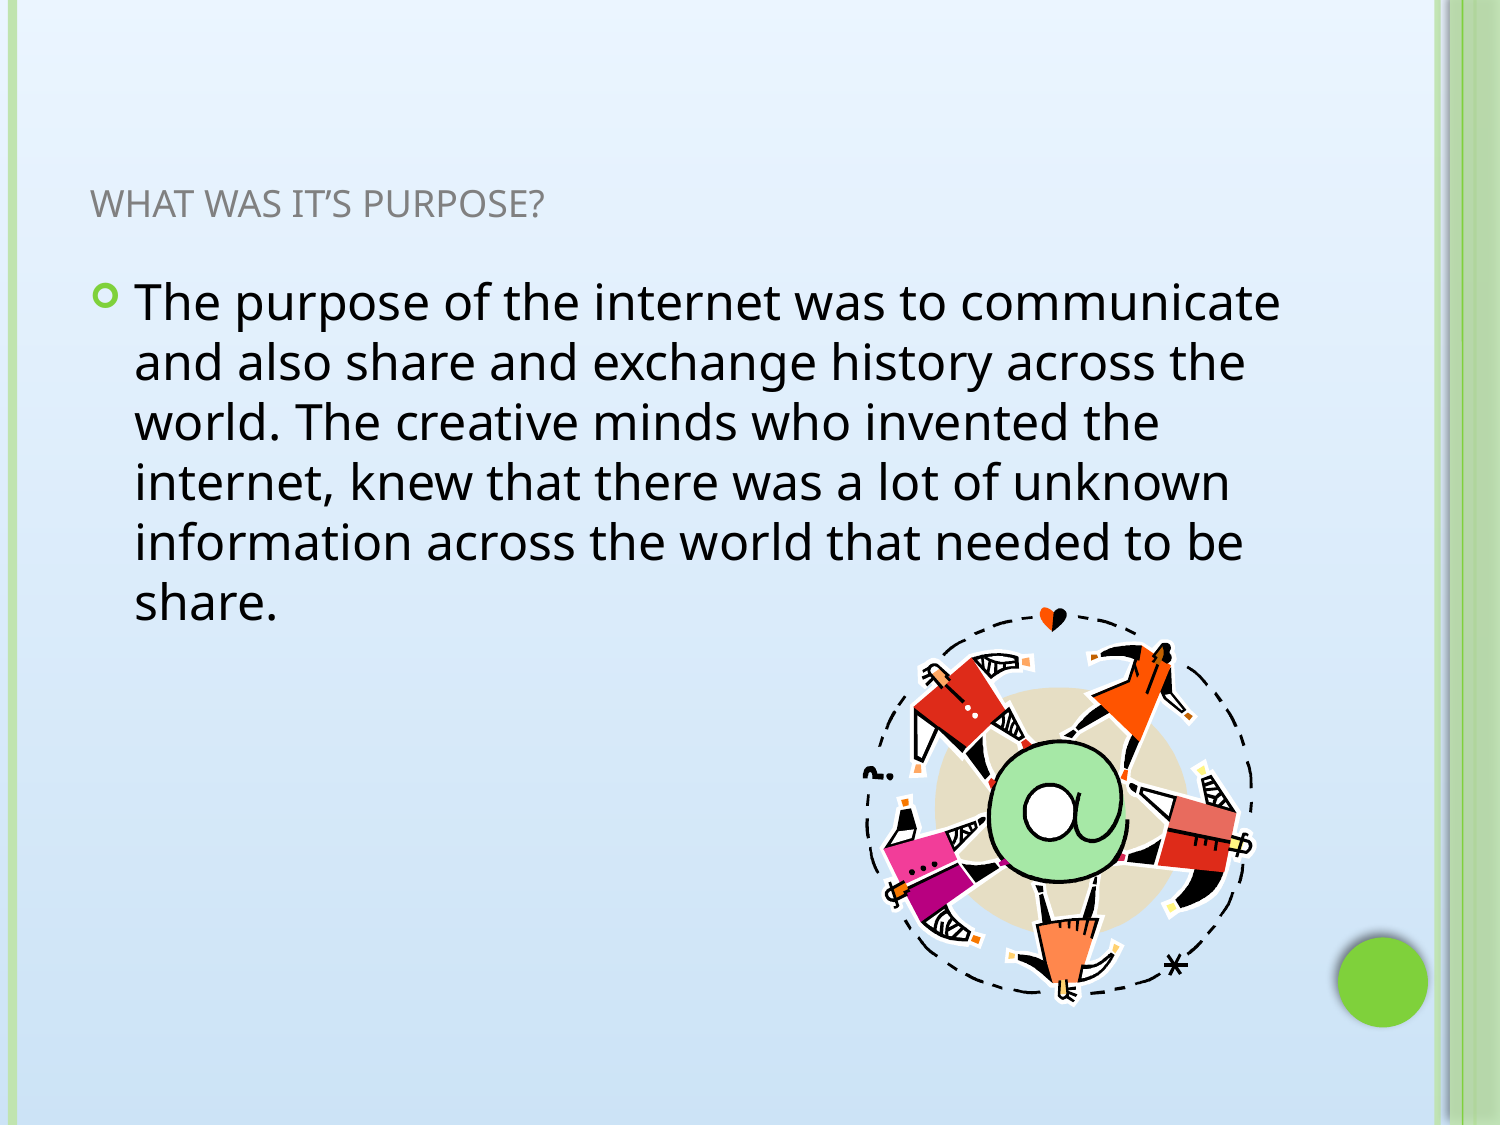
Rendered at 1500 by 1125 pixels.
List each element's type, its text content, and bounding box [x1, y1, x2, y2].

list The purpose of the internet was to communicate and also share and exchange history across the world. The creative minds who invented the internet, knew that there was a lot of unknown information across the world that needed to be share. [75, 262, 1300, 1062]
picture [862, 601, 1263, 1014]
title What was it’s purpose? [75, 45, 1300, 233]
